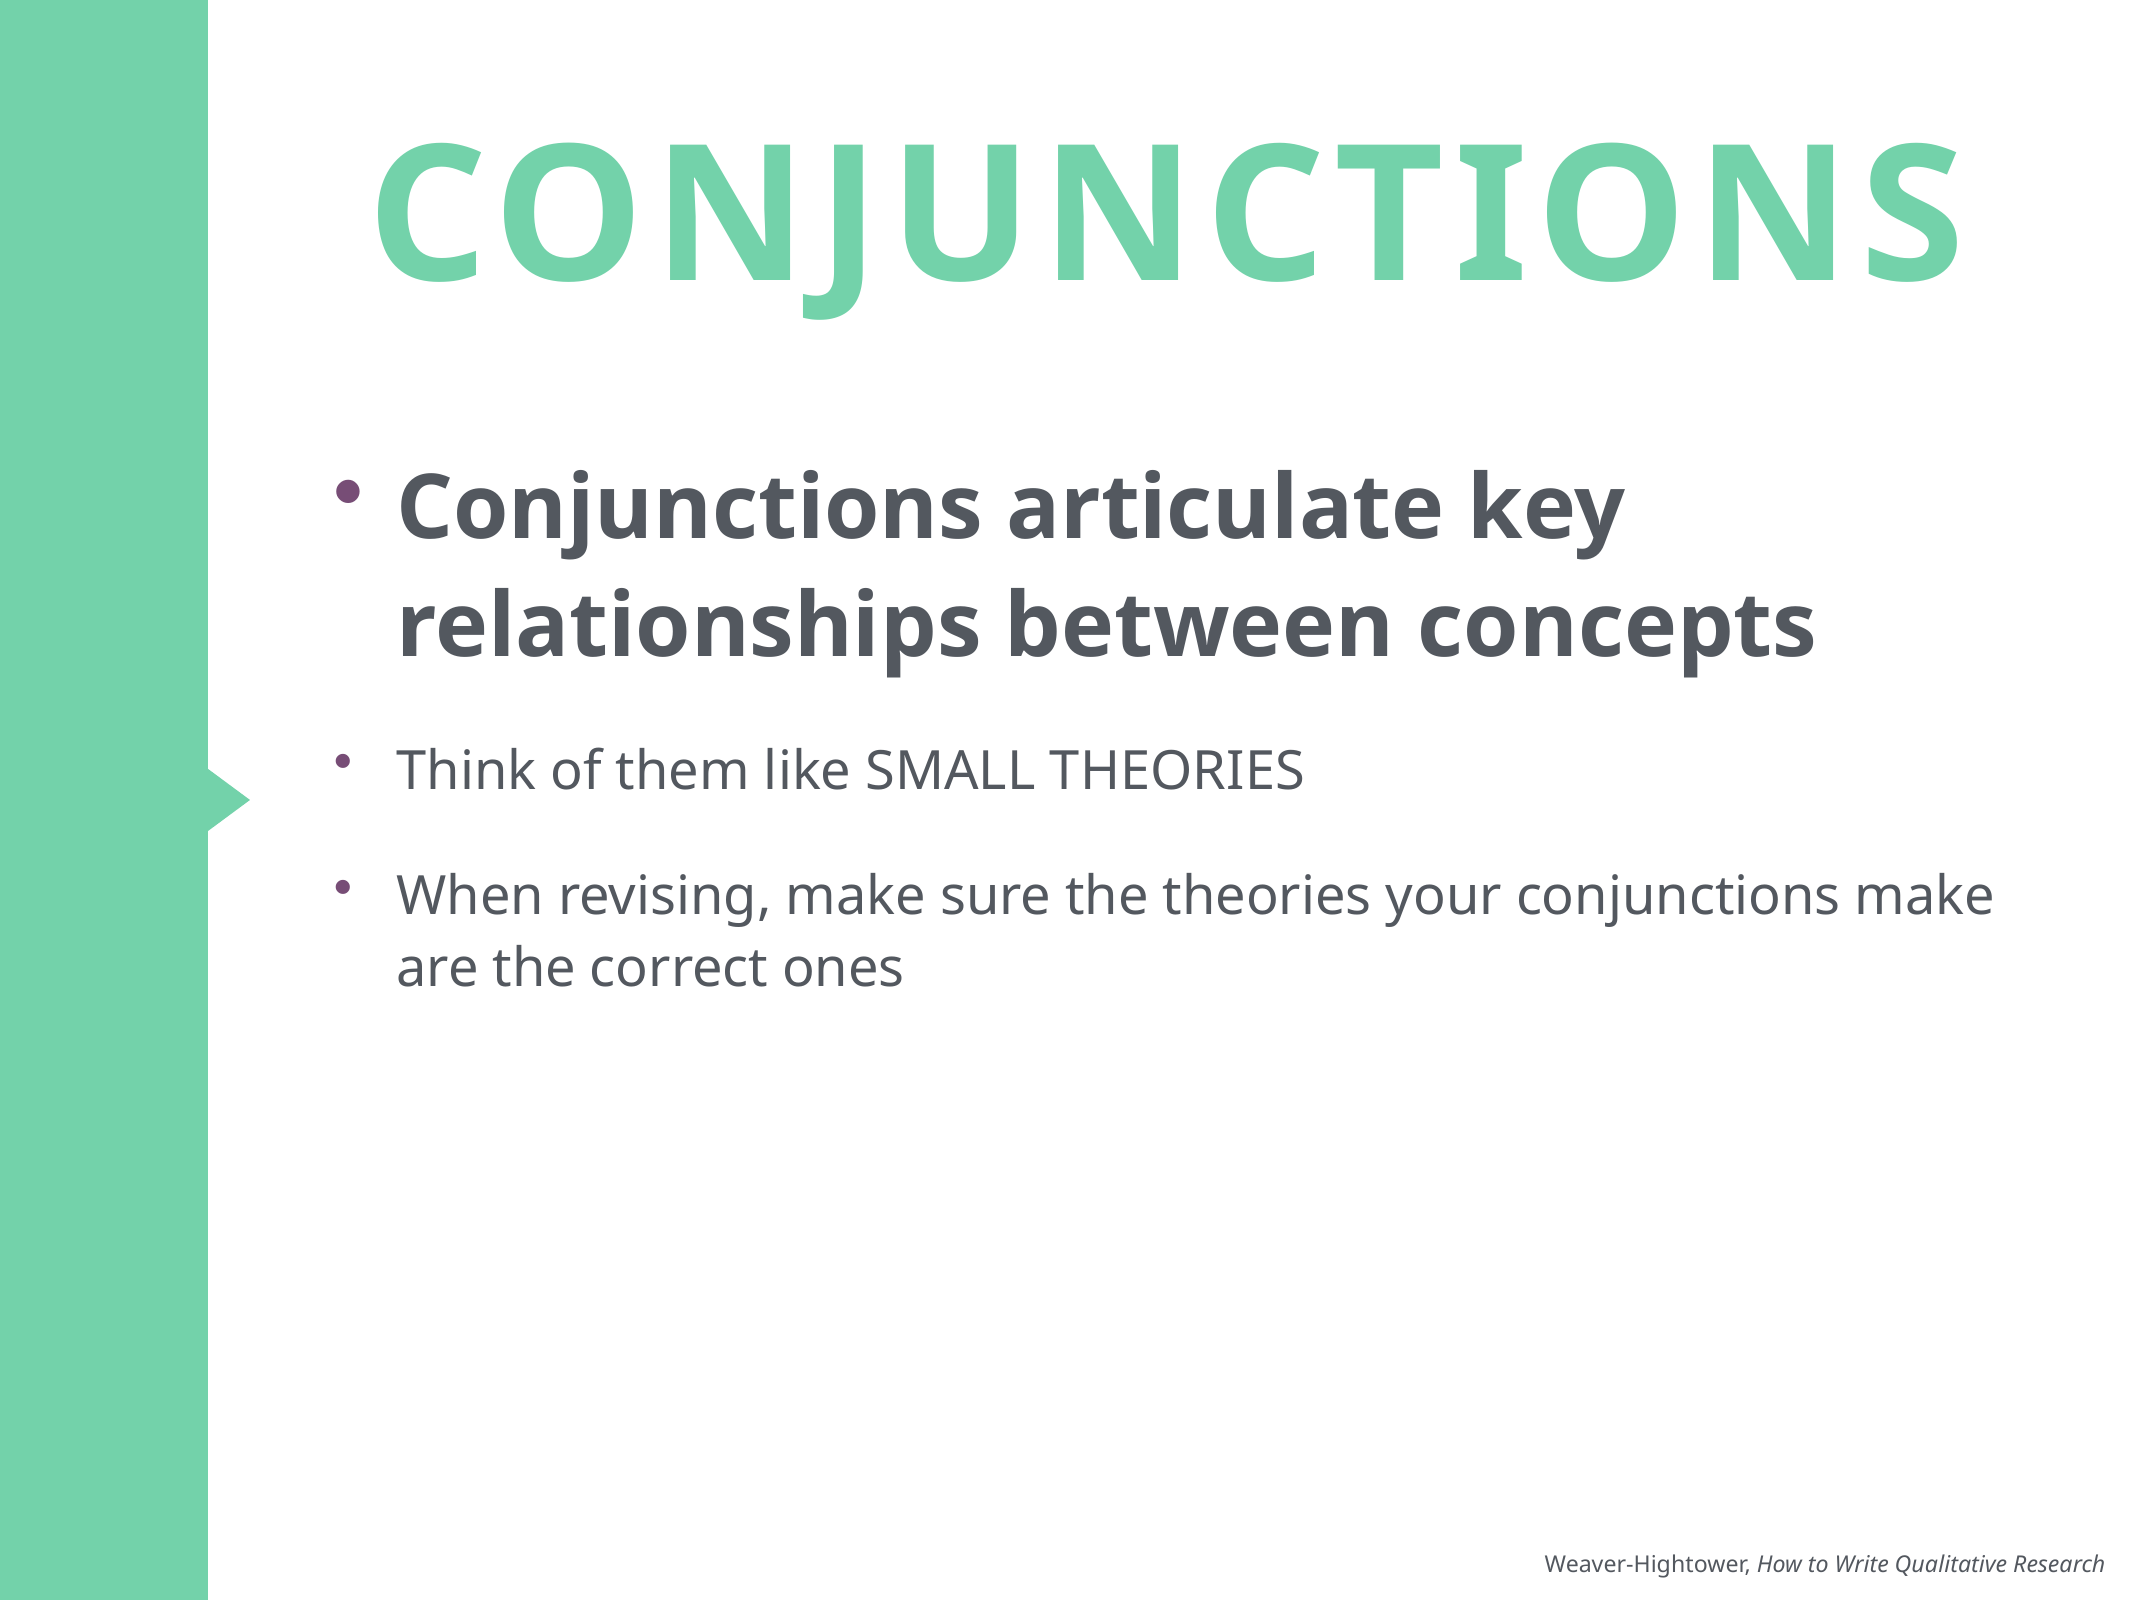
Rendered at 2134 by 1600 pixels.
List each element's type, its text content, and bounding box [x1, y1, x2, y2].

title Conjunctions [333, 46, 2002, 318]
list Conjunctions articulate key relationships between concepts Think of them like SMALL THEORIES When revising, make sure the theories your conjunctions make are the correct ones [333, 437, 2002, 1386]
